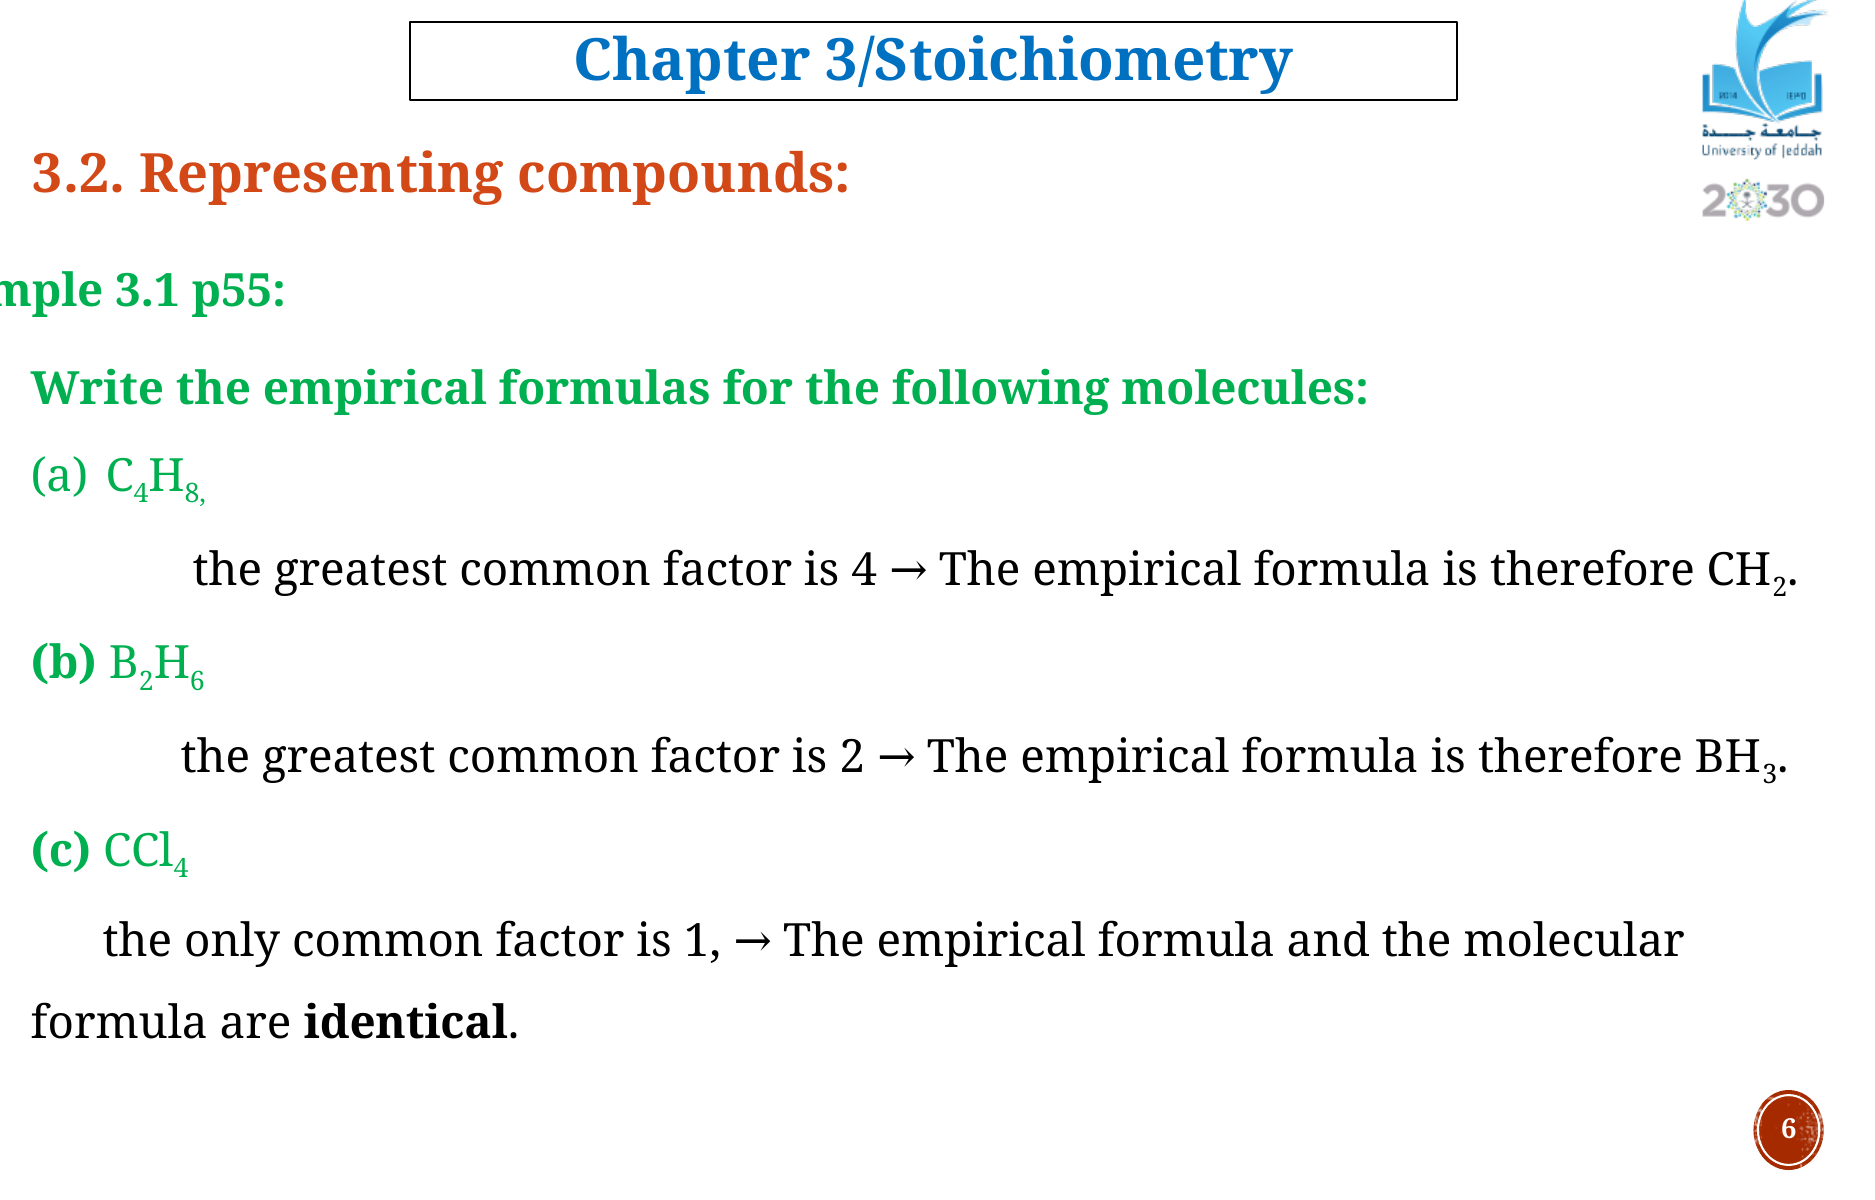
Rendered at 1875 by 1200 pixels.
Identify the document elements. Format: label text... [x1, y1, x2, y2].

text_box 3.2. Representing compounds: [17, 130, 1190, 211]
picture [1681, 0, 1846, 227]
slide_number 6 [1739, 1097, 1838, 1162]
text_box Write the empirical formulas for the following molecules: C4H8, the greatest common factor is 4 → The empirical formula is therefore CH2. (b) B2H6 the greatest common factor is 2 → The empirical formula is therefore BH3. (c) CCl4 the only common factor is 1, → The empirical formula and the molecular formula are identical. [0, 324, 1875, 1056]
text_box Chapter 3/Stoichiometry [409, 21, 1458, 101]
text_box Example 3.1 p55: [0, 253, 527, 324]
